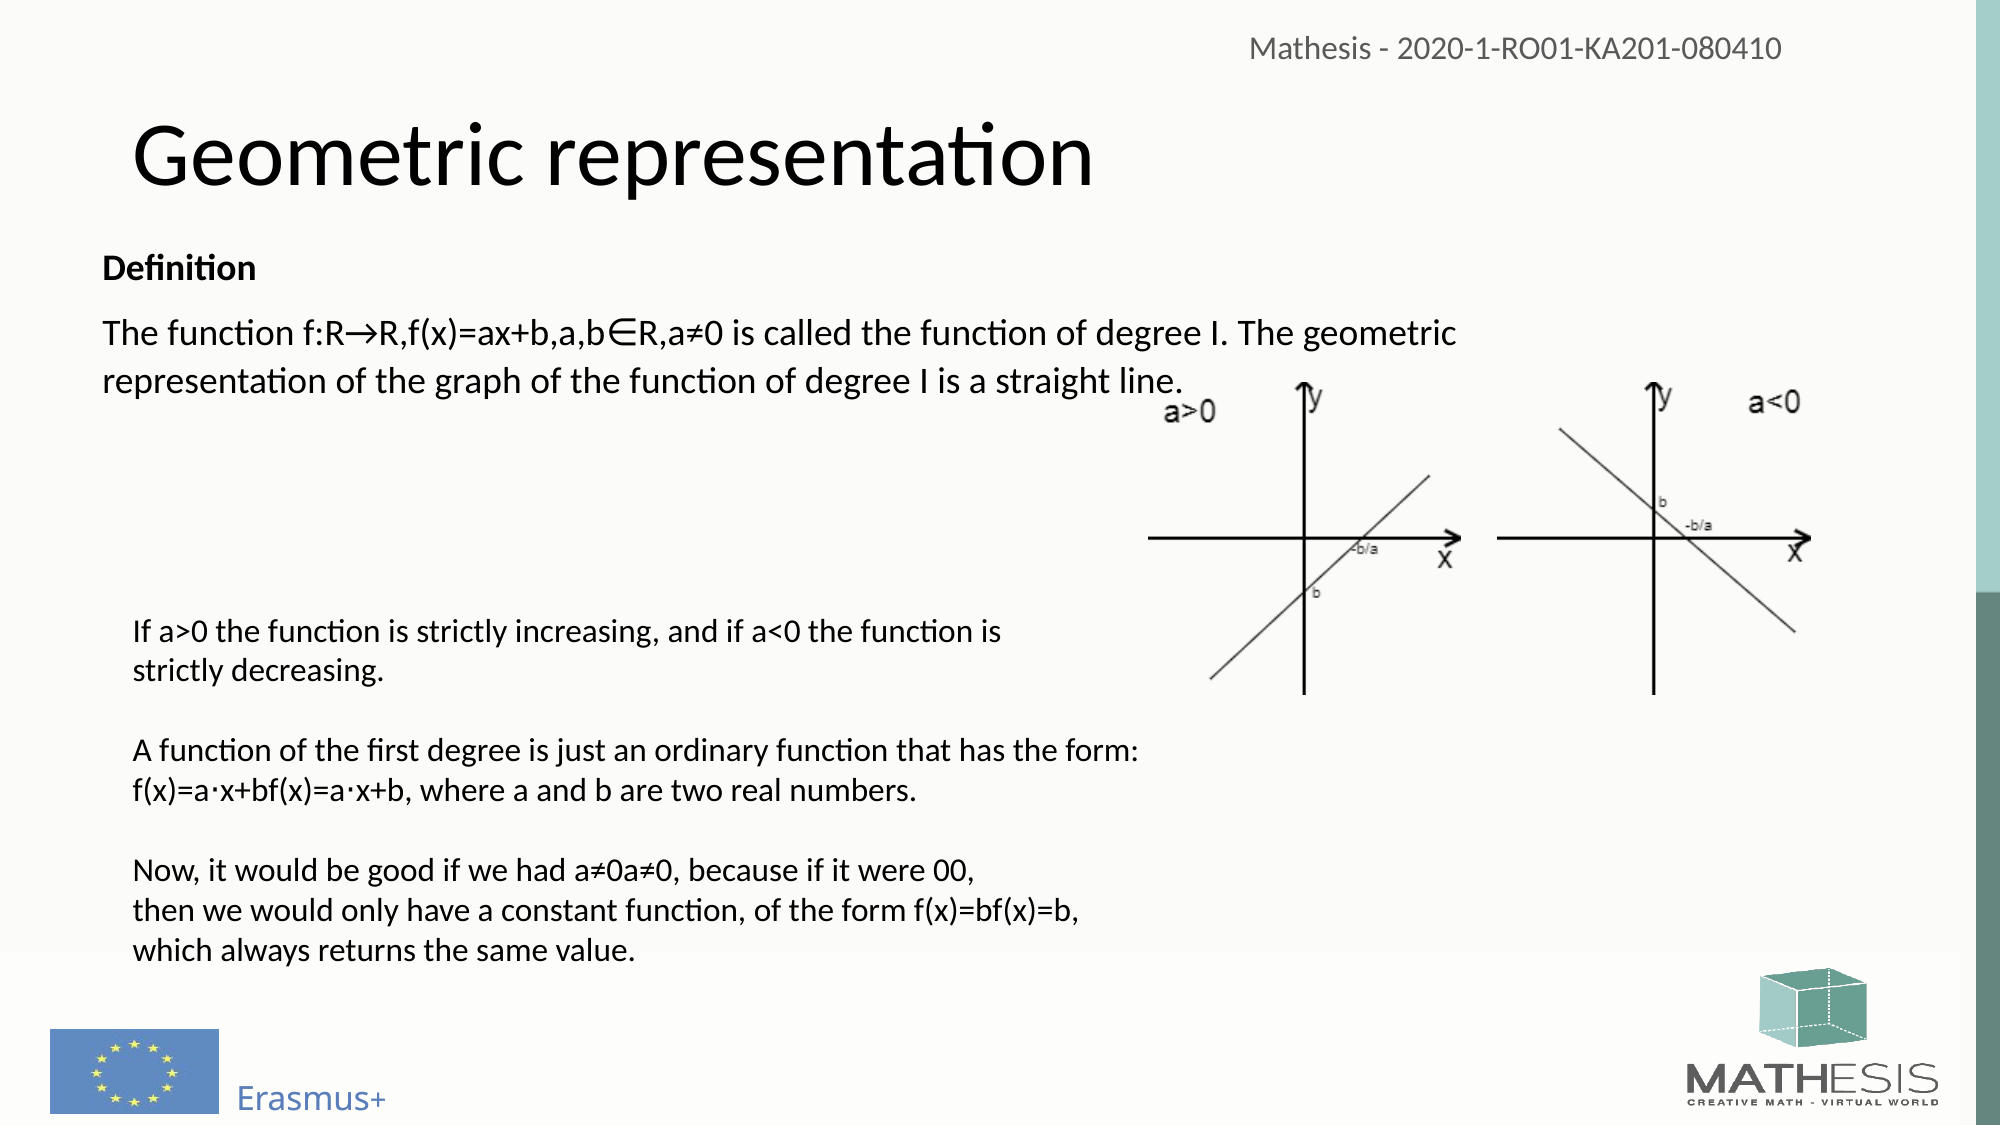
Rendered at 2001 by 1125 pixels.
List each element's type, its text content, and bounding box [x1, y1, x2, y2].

picture [1497, 381, 1811, 695]
text_box Δ>0 [50, 1029, 219, 1114]
picture [1147, 381, 1461, 695]
text_box Δ>0 [1976, 0, 2000, 1125]
text_box Δ>0 [1664, 928, 1961, 1125]
title Geometric representation [117, 86, 1818, 328]
text_box If a>0 the function is strictly increasing, and if a<0 the function is strictly decreasing. A function of the first degree is just an ordinary function that has the form: f(x)=a⋅x+bf(x)=a⋅x+b, where a and b are two real numbers. Now, it would be good if we had a≠0a≠0, because if it were 00, then we would only have a constant function, of the form f(x)=bf(x)=b, which always returns the same value. [117, 601, 1562, 976]
text_box Definition The function f:R→R,f(x)=ax+b,a,b∈R,a≠0 is called the function of degree I. The geometric representation of the graph of the function of degree I is a straight line. [87, 232, 1694, 409]
